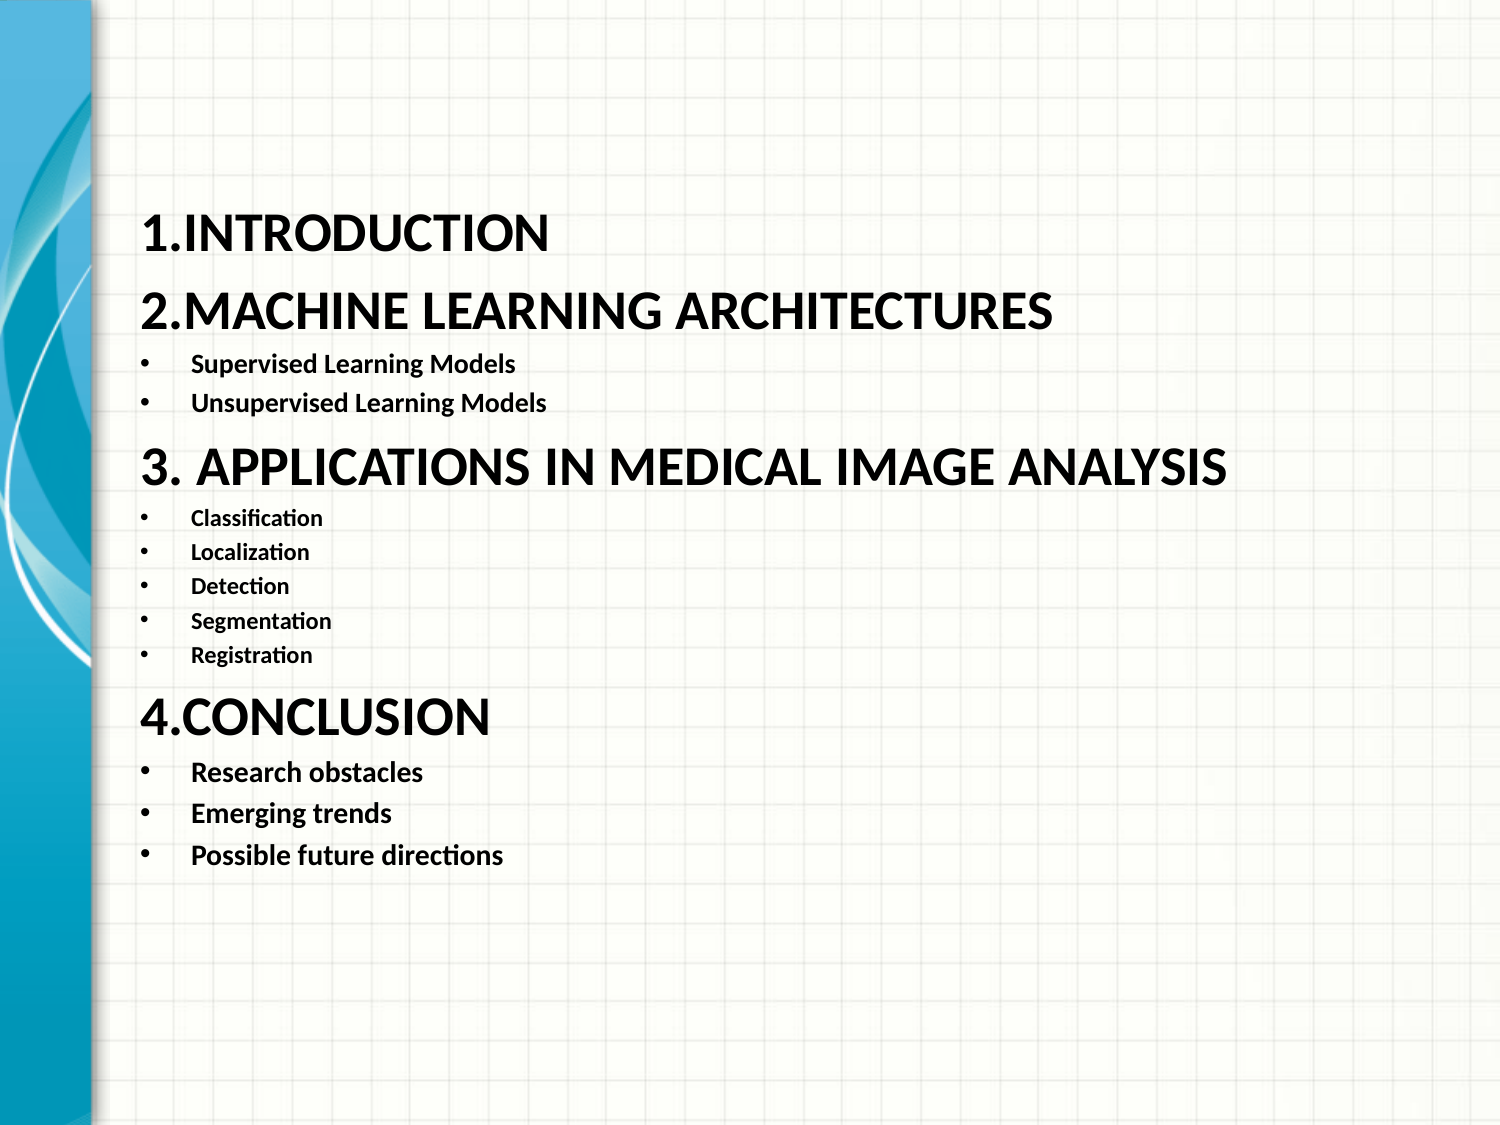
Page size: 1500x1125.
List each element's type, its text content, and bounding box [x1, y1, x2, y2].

picture [0, 0, 1500, 1125]
list 1.INTRODUCTION 2.MACHINE LEARNING ARCHITECTURES Supervised Learning Models Unsupervised Learning Models 3. APPLICATIONS IN MEDICAL IMAGE ANALYSIS Classification Localization Detection Segmentation Registration 4.CONCLUSION Research obstacles Emerging trends Possible future directions [125, 187, 1450, 967]
